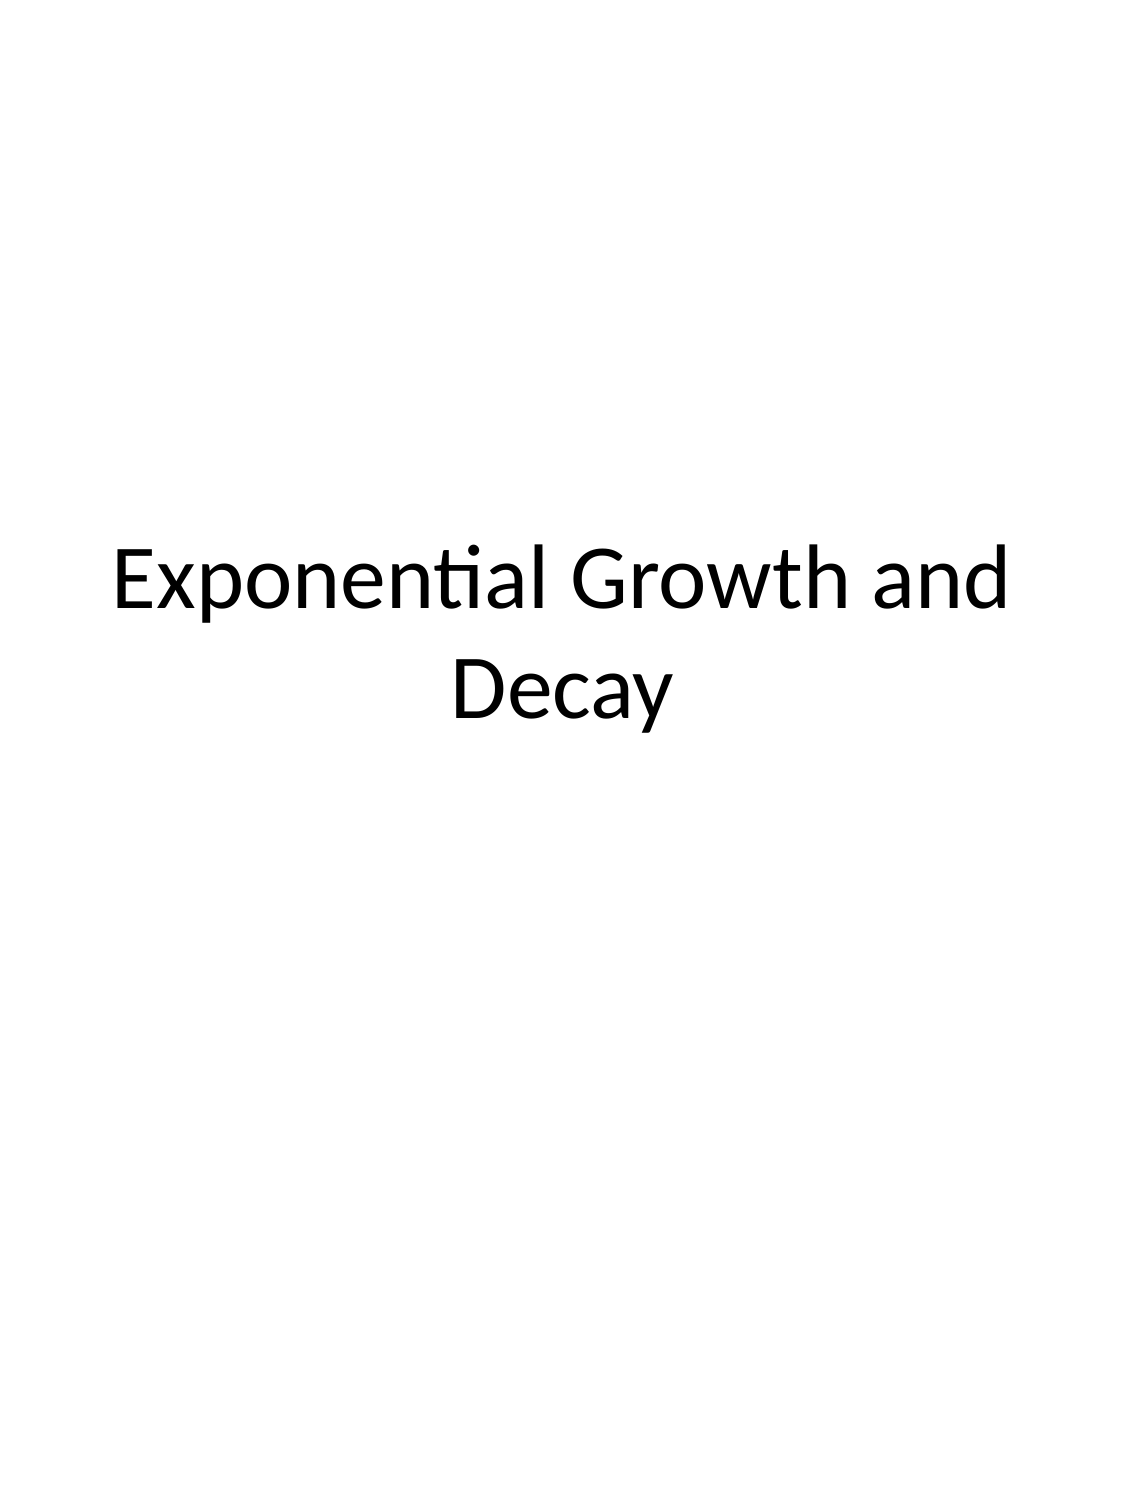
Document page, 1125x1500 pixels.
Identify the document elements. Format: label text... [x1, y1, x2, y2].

title Exponential Growth and Decay [84, 465, 1041, 788]
